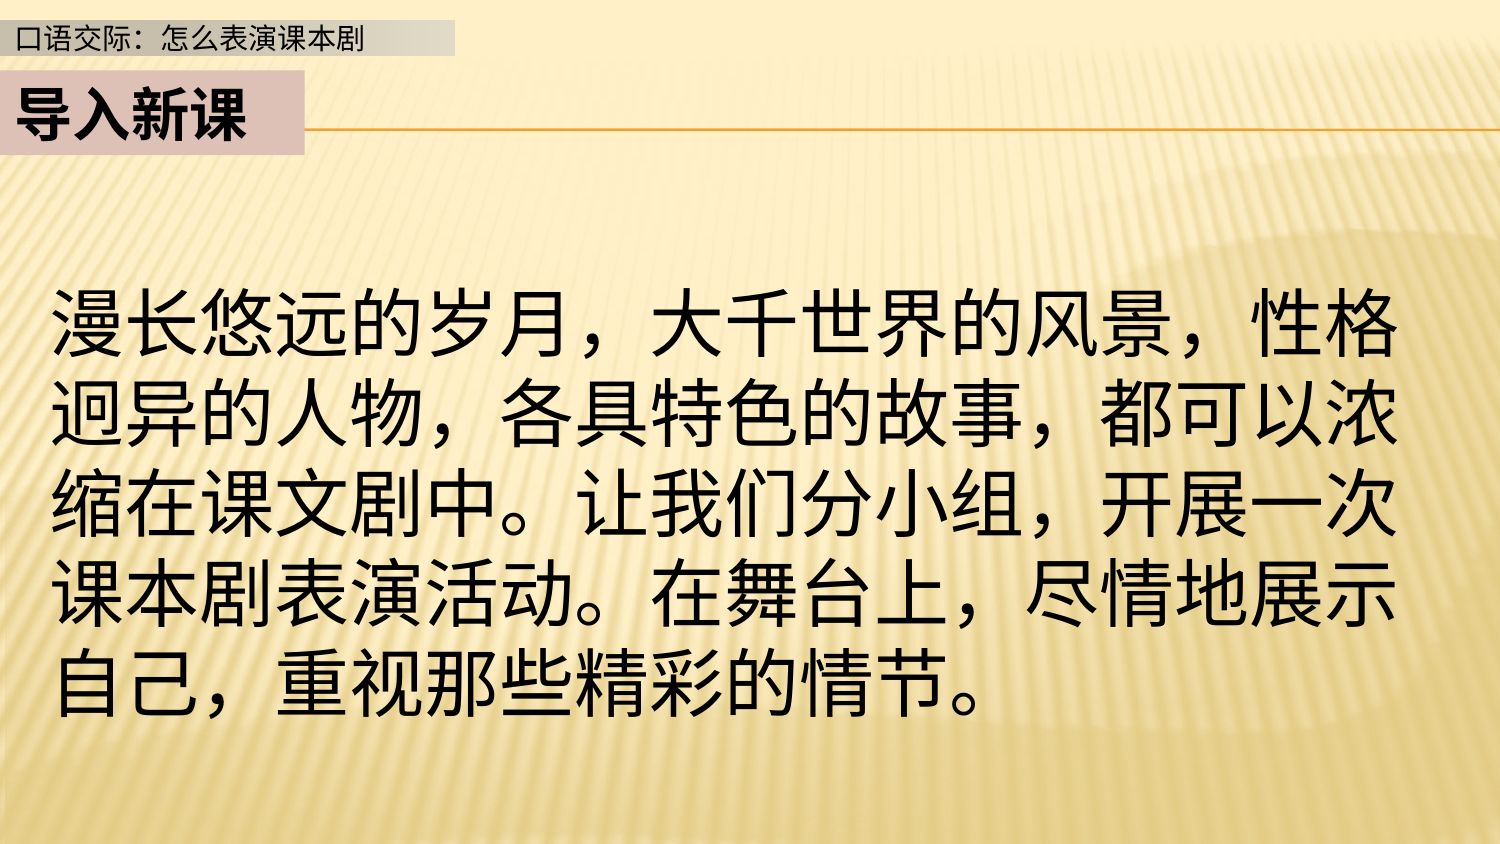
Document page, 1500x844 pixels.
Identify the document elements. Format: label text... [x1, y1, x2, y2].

text_box 导入新课 [0, 70, 305, 156]
text_box 漫长悠远的岁月，大千世界的风景，性格迥异的人物，各具特色的故事，都可以浓缩在课文剧中。让我们分小组，开展一次课本剧表演活动。在舞台上，尽情地展示自己，重视那些精彩的情节。 [35, 269, 1430, 735]
